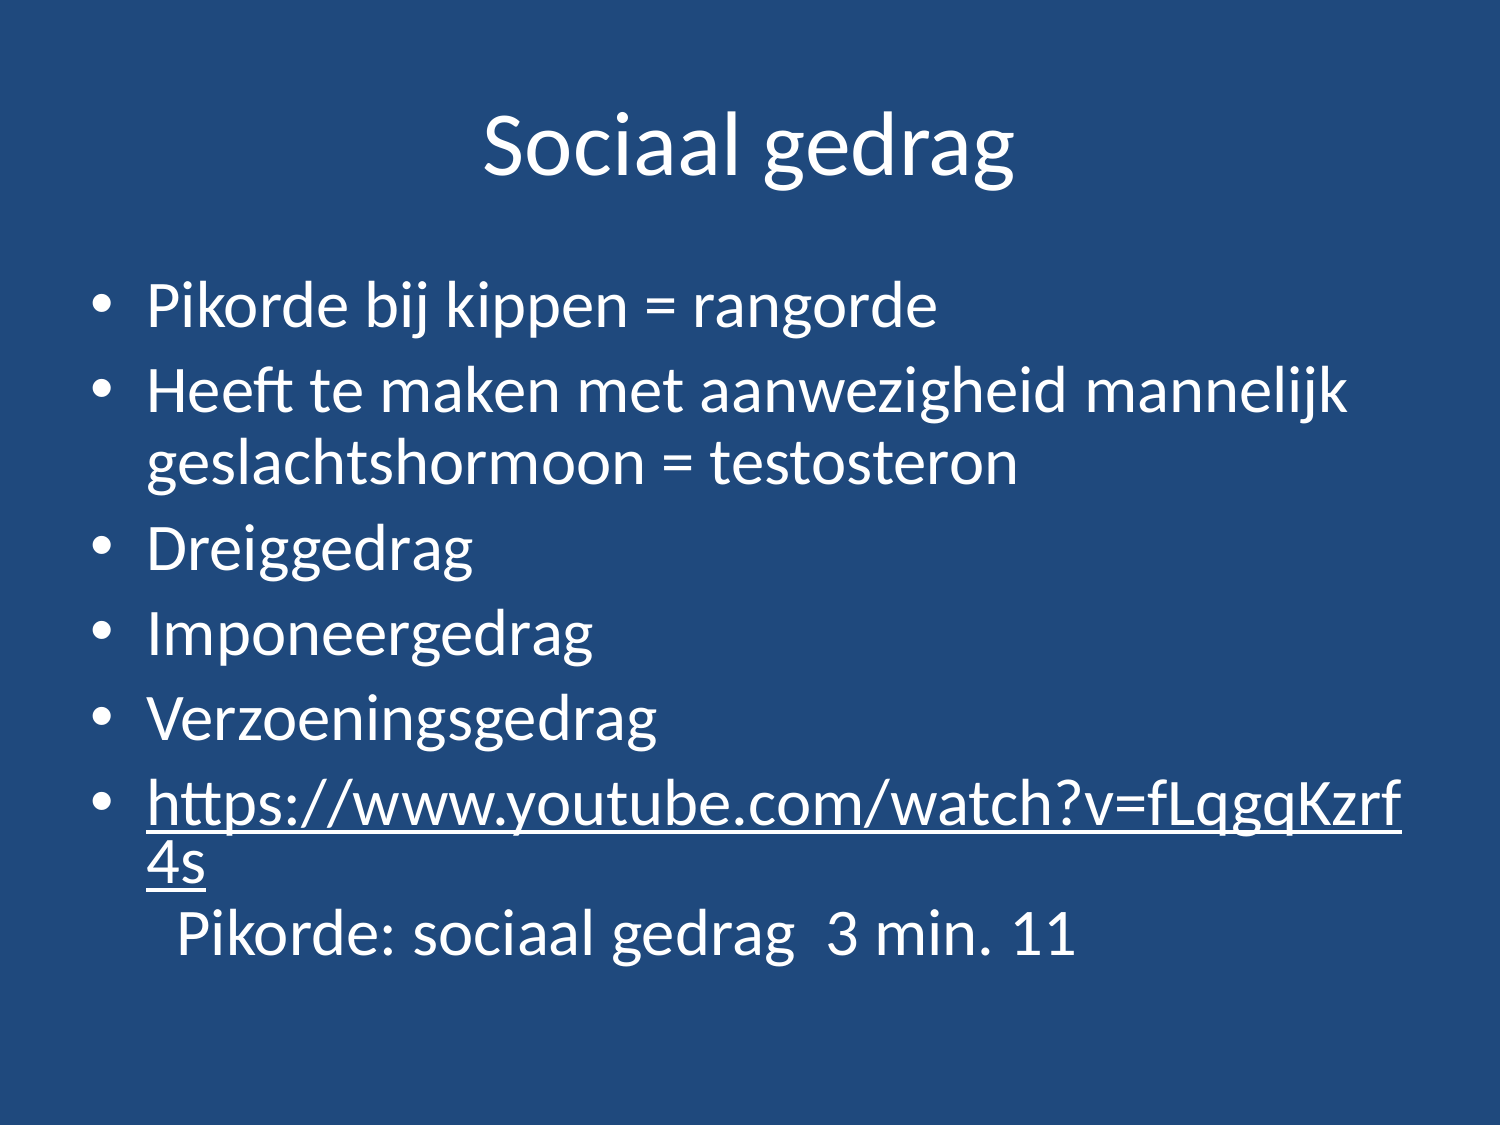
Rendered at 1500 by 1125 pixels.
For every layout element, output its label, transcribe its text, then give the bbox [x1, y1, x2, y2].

list Pikorde bij kippen = rangorde Heeft te maken met aanwezigheid mannelijk geslachtshormoon = testosteron Dreiggedrag Imponeergedrag Verzoeningsgedrag https://www.youtube.com/watch?v=fLqgqKzrf4s Pikorde: sociaal gedrag 3 min. 11 [75, 262, 1425, 1005]
title Sociaal gedrag [75, 45, 1425, 233]
